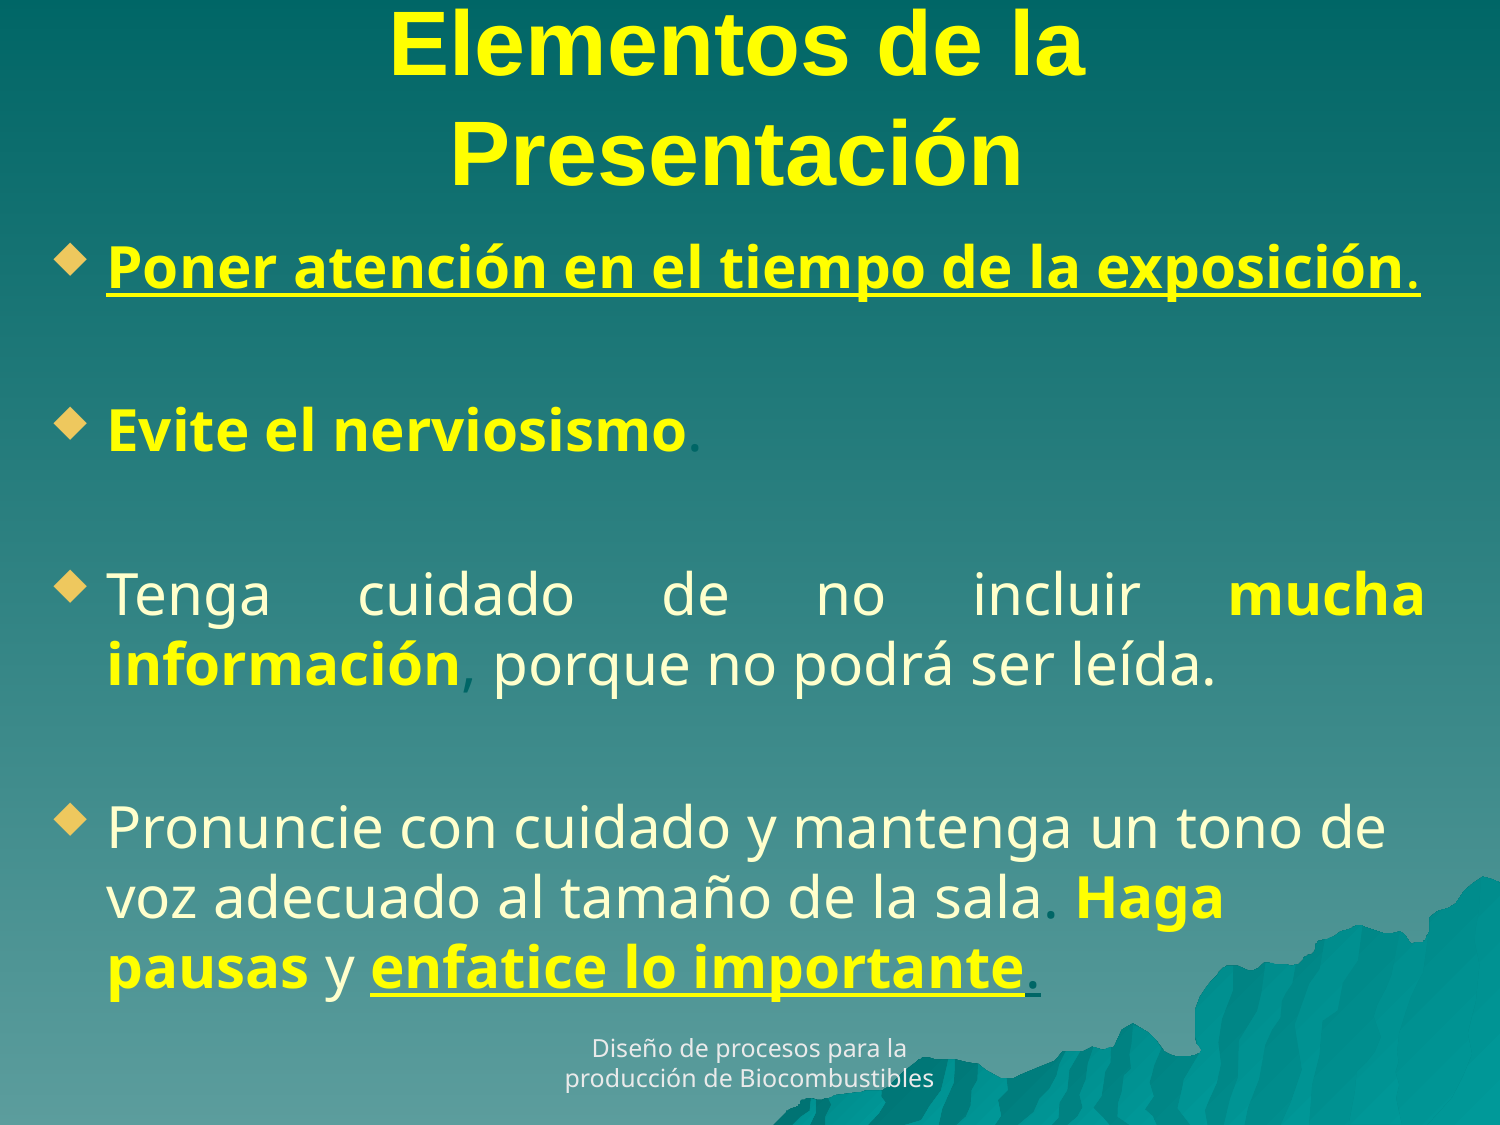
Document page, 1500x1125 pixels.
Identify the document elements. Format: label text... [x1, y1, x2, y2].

list Poner atención en el tiempo de la exposición. Evite el nerviosismo. Tenga cuidado de no incluir mucha información, porque no podrá ser leída. Pronuncie con cuidado y mantenga un tono de voz adecuado al tamaño de la sala. Haga pausas y enfatice lo importante. [34, 222, 1442, 1125]
footer Diseño de procesos para la producción de Biocombustibles [512, 1024, 988, 1101]
title Elementos de la Presentación [99, 0, 1376, 188]
